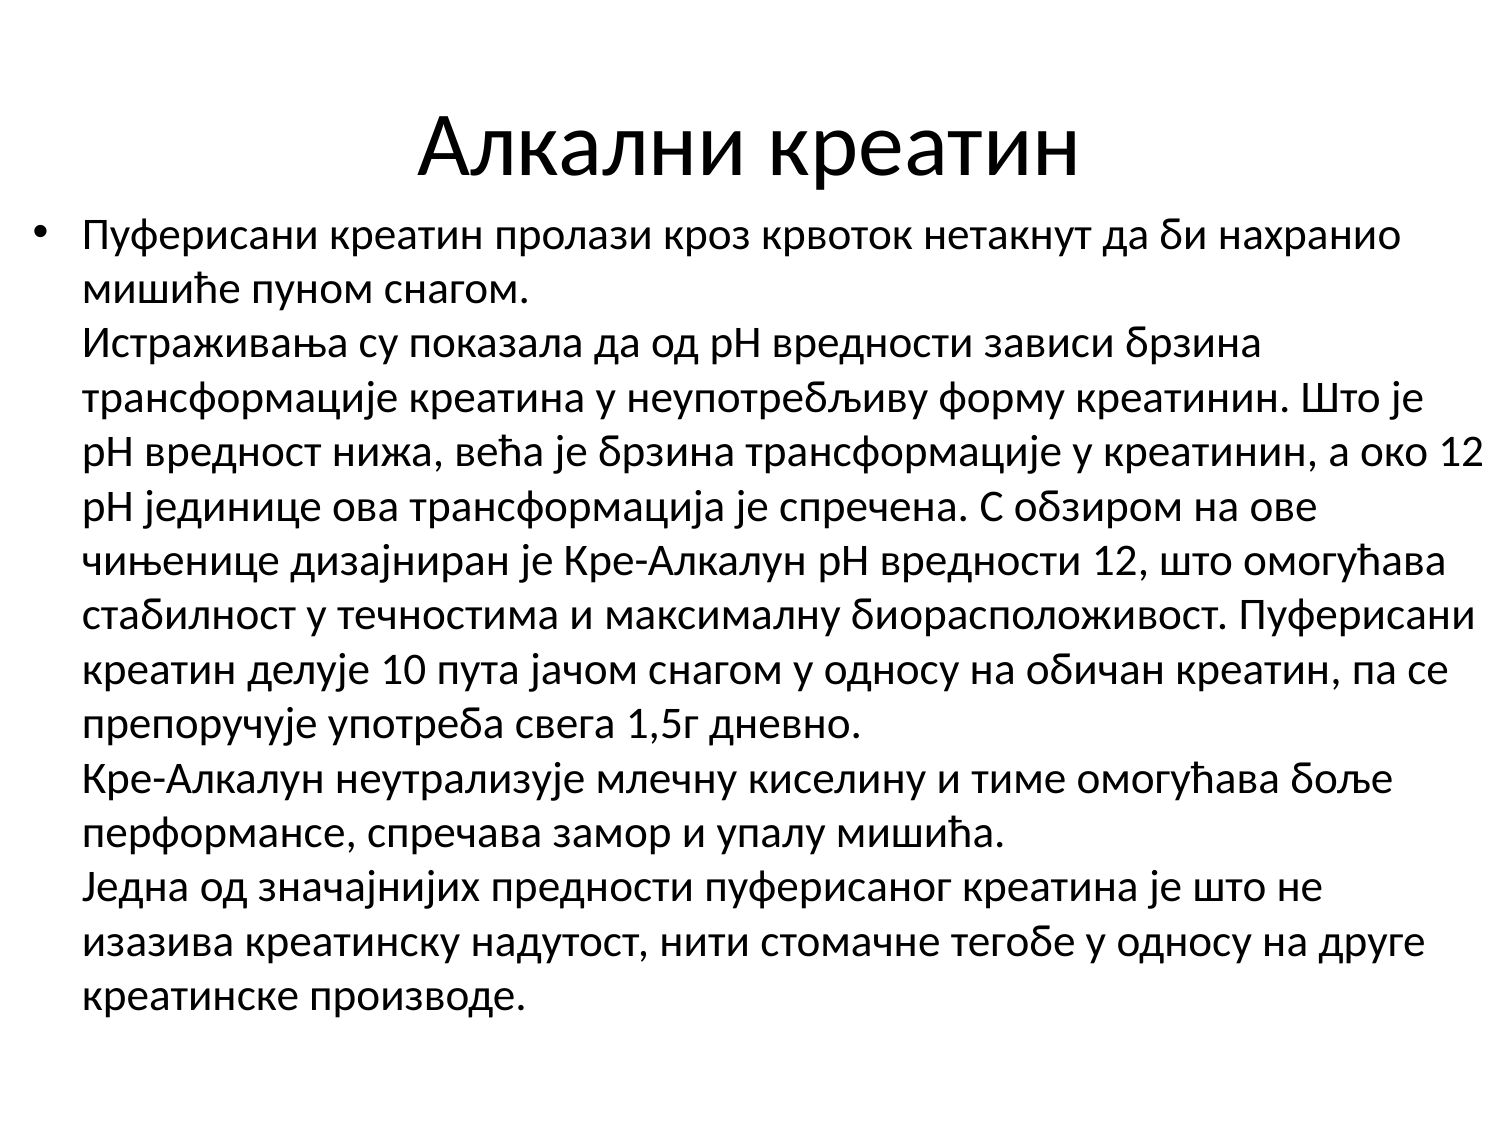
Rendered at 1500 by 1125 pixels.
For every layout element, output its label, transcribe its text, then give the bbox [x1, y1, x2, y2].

list Пуферисани креатин пролази кроз крвоток нетакнут да би нахранио мишиће пуном снагом. Истраживања су показала да од рН вредности зависи брзина трансформације креатина у неупотребљиву форму креатинин. Што је рН вредност нижа, већа је брзина трансформације у креатинин, а око 12 рН јединице ова трансформација је спречена. С обзиром на ове чињенице дизајниран је Кре-Алкалyн рН вредности 12, што омогућава стабилност у течностима и максималну биорасположивост. Пуферисани креатин делује 10 пута јачом снагом у односу на обичан креатин, па се препоручује употреба свега 1,5г дневно. Кре-Алкалyн неутрализује млечну киселину и тиме омогућава боље перформансе, спречава замор и упалу мишића. Једна од значајнијих предности пуферисаног креатина је што не изазива креатинску надутост, нити стомачне тегобе у односу на друге креатинске производе. [17, 196, 1500, 1083]
title Алкални креатин [75, 45, 1425, 196]
